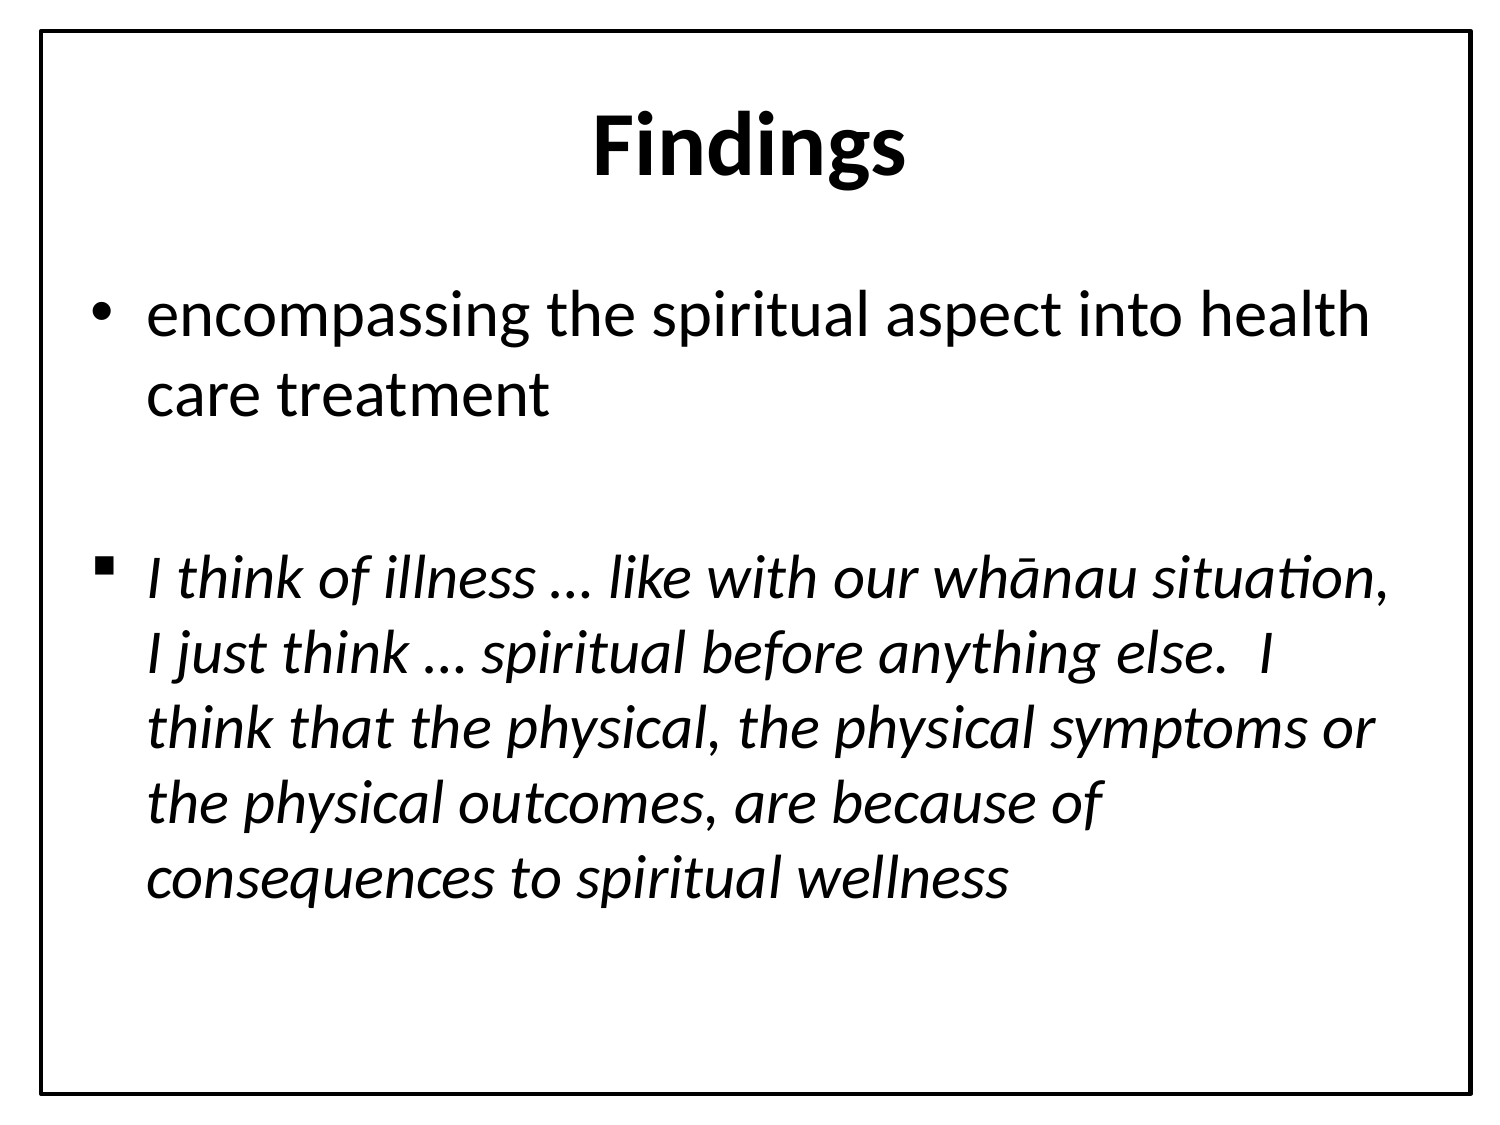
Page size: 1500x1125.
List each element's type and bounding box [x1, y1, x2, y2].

text_box [39, 29, 1473, 1096]
